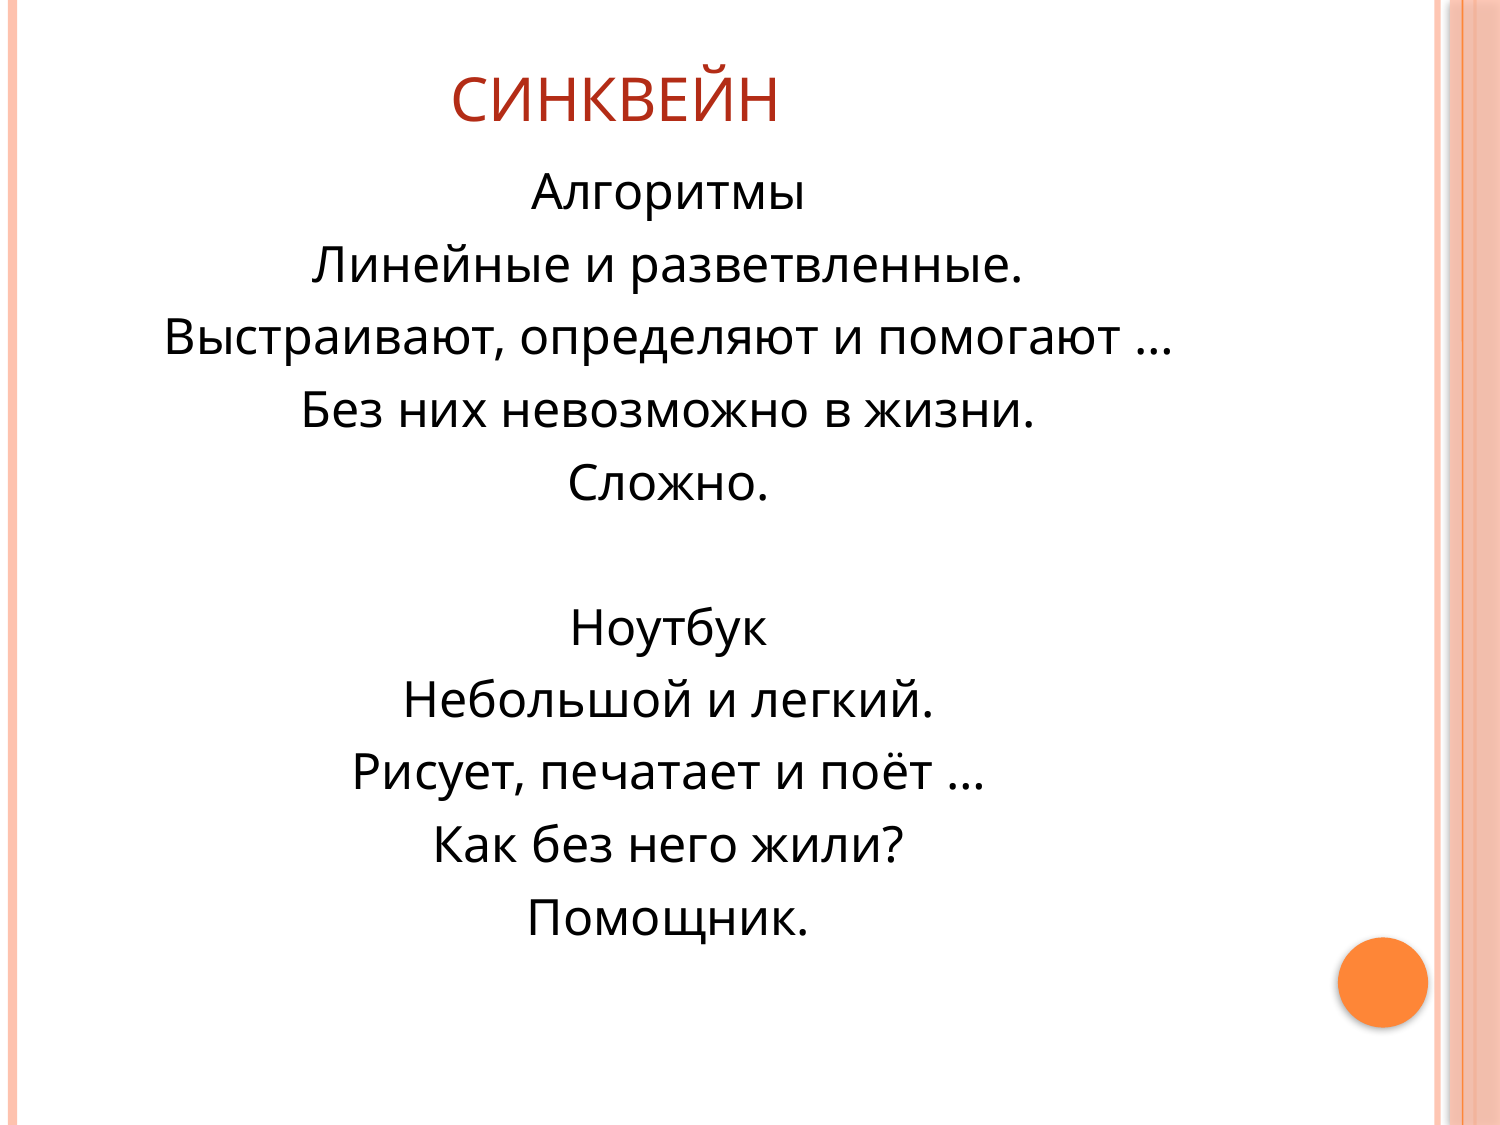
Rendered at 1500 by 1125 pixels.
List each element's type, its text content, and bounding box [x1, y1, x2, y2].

title Синквейн [75, 52, 1263, 141]
list Алгоритмы Линейные и разветвленные. Выстраивают, определяют и помогают … Без них невозможно в жизни. Сложно. Ноутбук Небольшой и легкий. Рисует, печатает и поёт … Как без него жили? Помощник. [74, 152, 1263, 1060]
